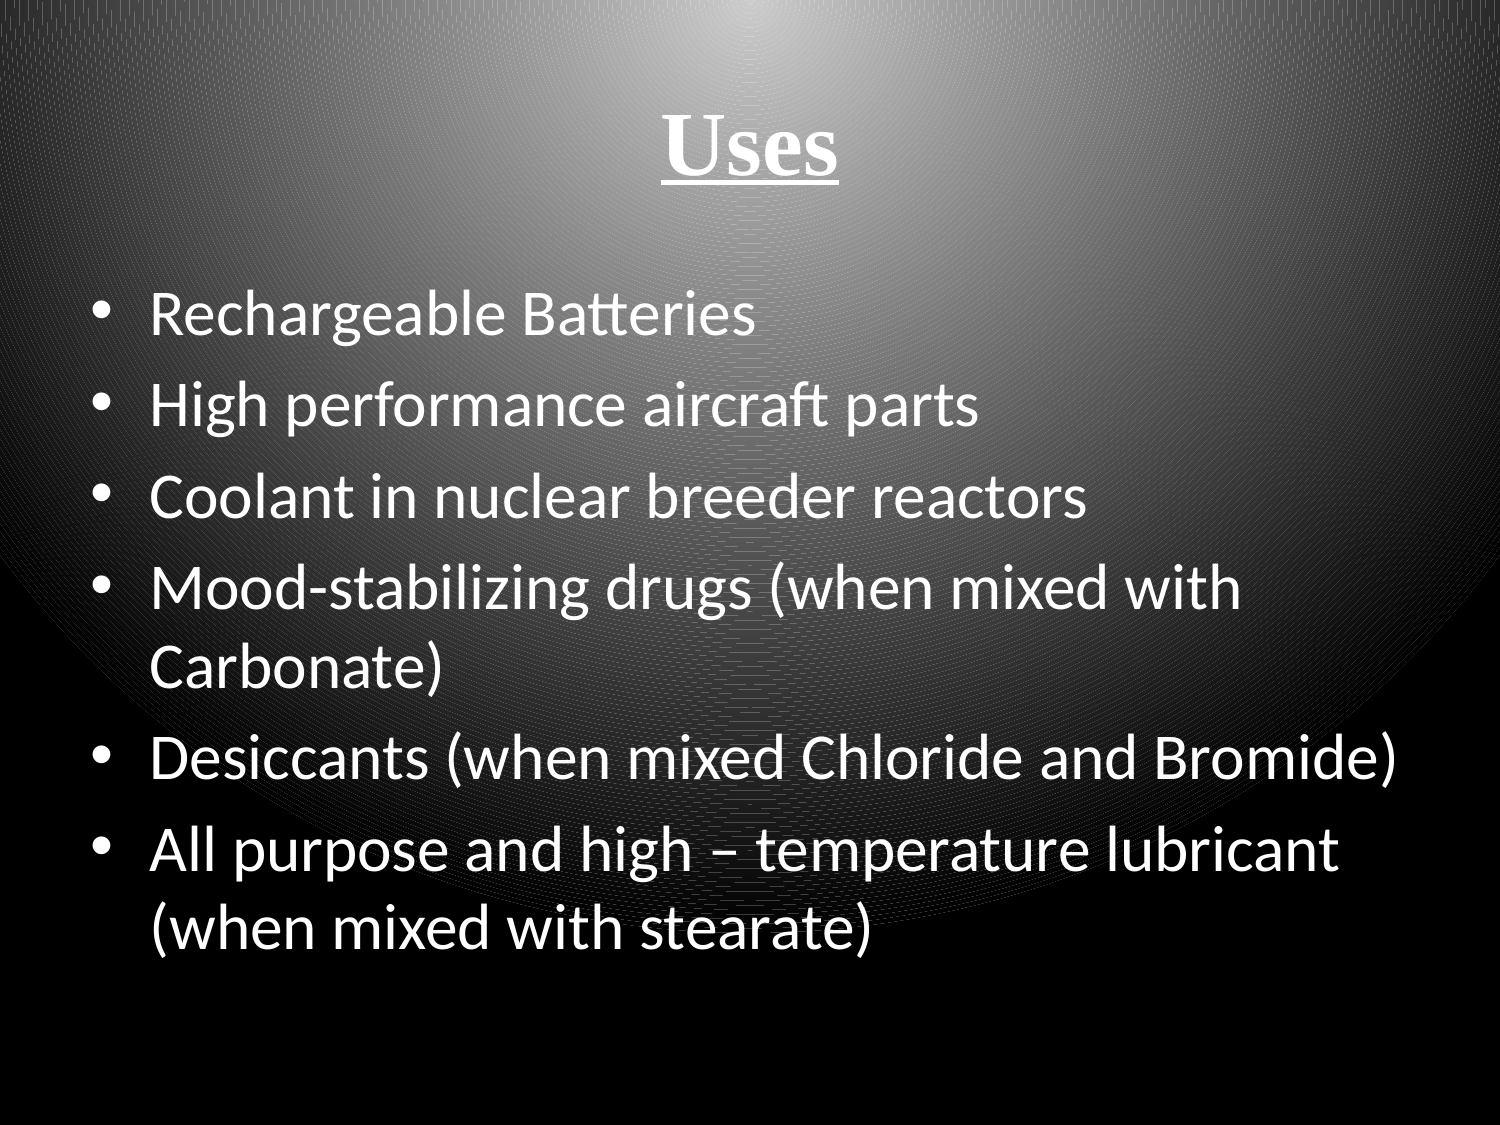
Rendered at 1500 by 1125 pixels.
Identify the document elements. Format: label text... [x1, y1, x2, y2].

title Uses [75, 45, 1425, 233]
list Rechargeable Batteries High performance aircraft parts Coolant in nuclear breeder reactors Mood-stabilizing drugs (when mixed with Carbonate) Desiccants (when mixed Chloride and Bromide) All purpose and high – temperature lubricant (when mixed with stearate) [75, 262, 1425, 1005]
